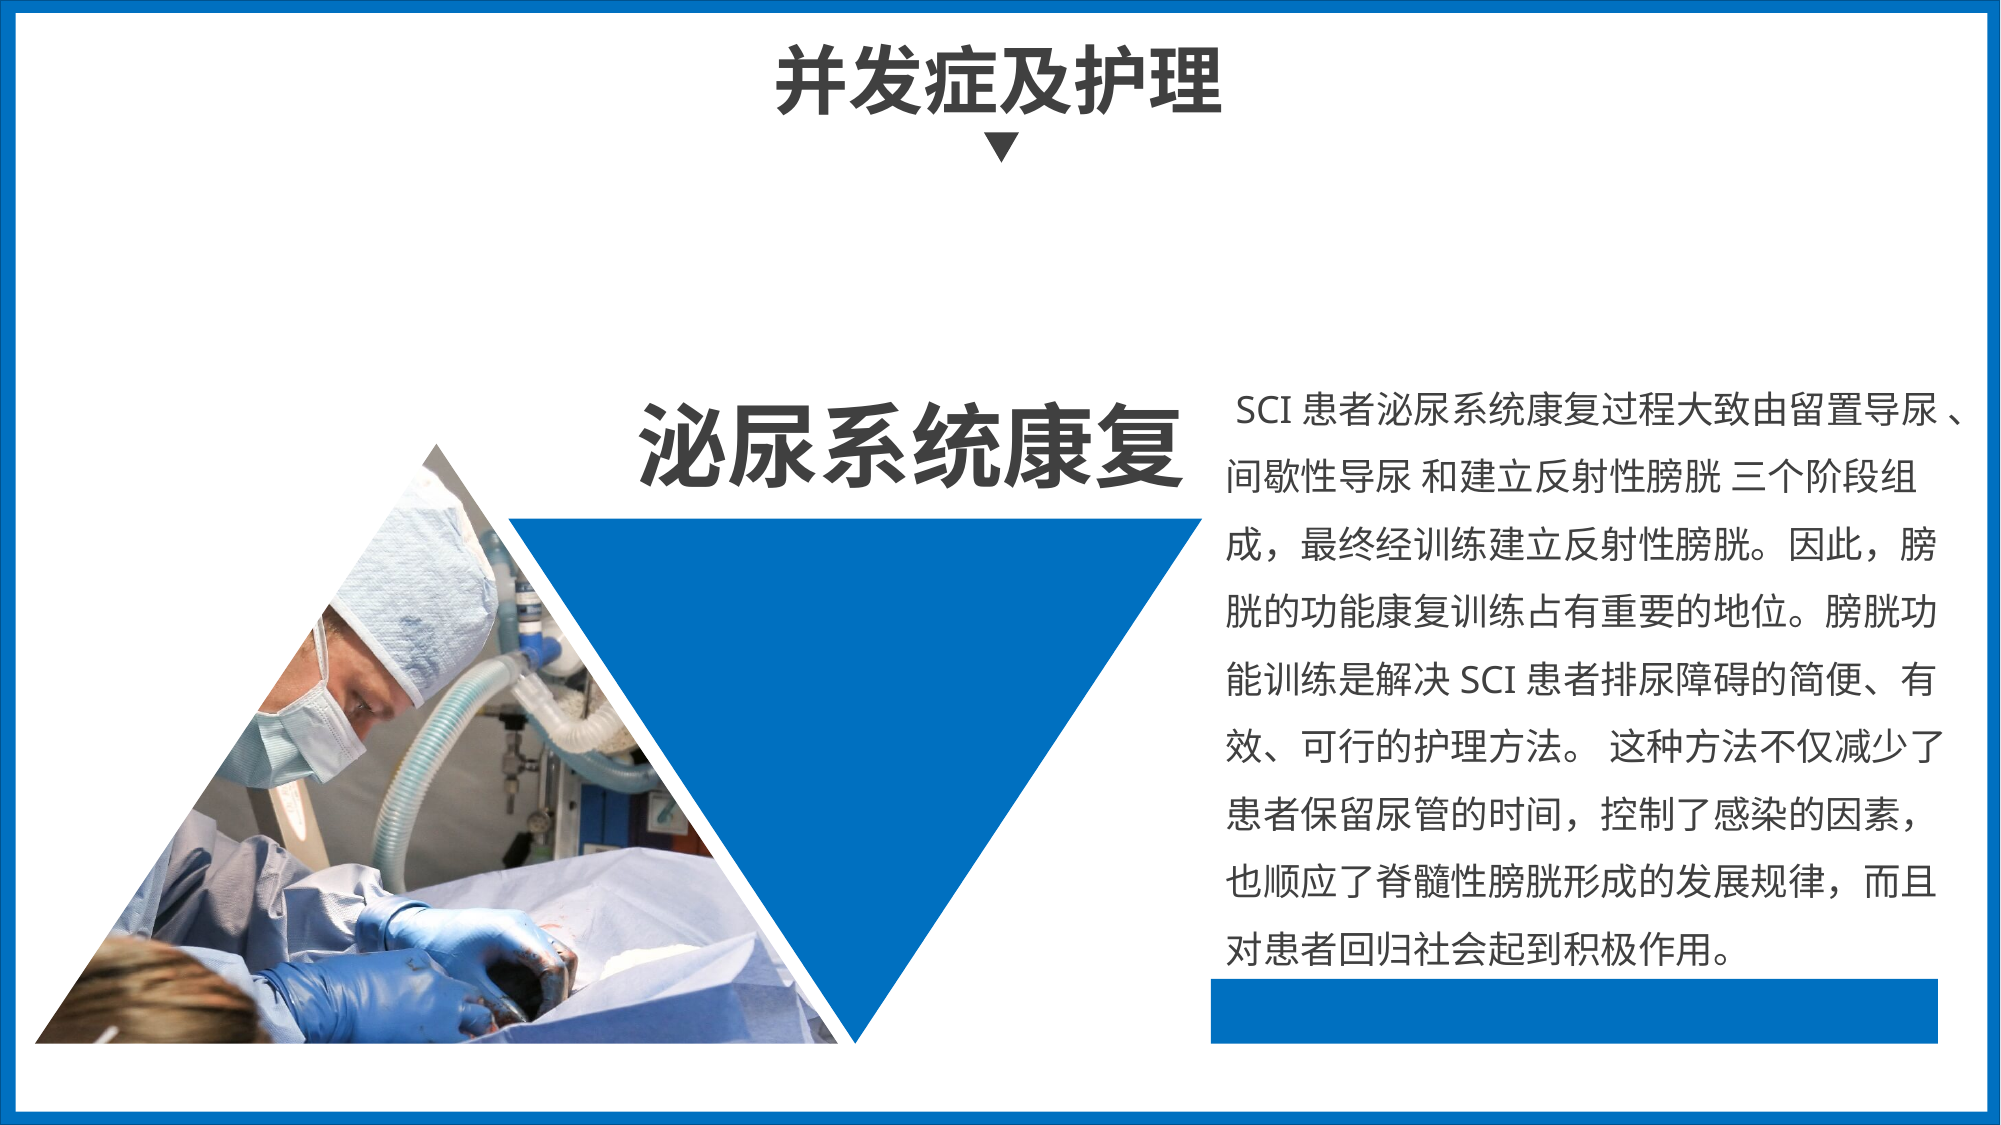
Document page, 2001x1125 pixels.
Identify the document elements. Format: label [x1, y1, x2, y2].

text_box [34, 355, 1963, 1044]
